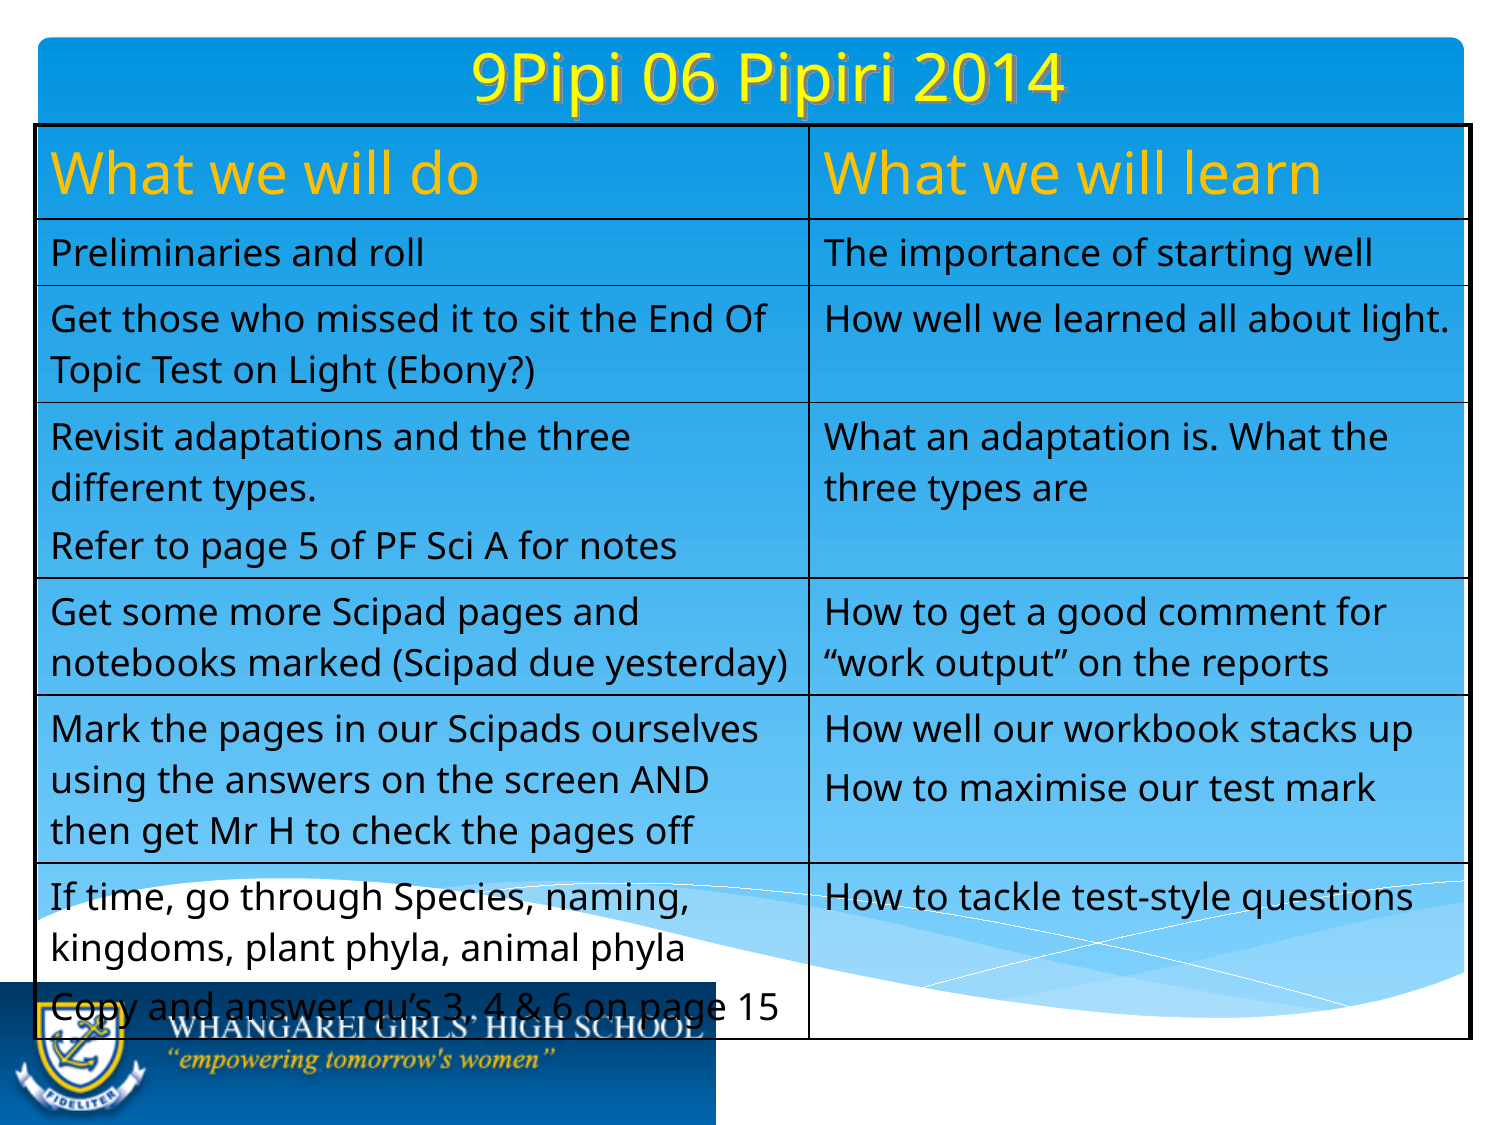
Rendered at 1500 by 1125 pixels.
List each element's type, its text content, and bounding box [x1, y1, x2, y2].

picture [0, 982, 716, 1125]
table_cell If time, go through Species, naming, kingdoms, plant phyla, animal phyla Copy and answer qu’s 3, 4 & 6 on page 15 [37, 864, 808, 1038]
table_cell What an adaptation is. What the three types are [810, 403, 1468, 577]
table_cell How to get a good comment for “work output” on the reports [810, 579, 1468, 694]
table_header What we will learn [810, 127, 1468, 218]
table_header What we will do [37, 127, 808, 218]
table_cell Preliminaries and roll [37, 220, 808, 285]
text_box 9Pipi 06 Pipiri 2014 [162, 24, 1375, 123]
table_cell Get those who missed it to sit the End Of Topic Test on Light (Ebony?) [37, 286, 808, 402]
table_cell Revisit adaptations and the three different types. Refer to page 5 of PF Sci A for notes [37, 403, 808, 577]
table_cell Mark the pages in our Scipads ourselves using the answers on the screen AND then get Mr H to check the pages off [37, 696, 808, 862]
table_cell How well our workbook stacks up How to maximise our test mark [810, 696, 1468, 862]
table_cell How to tackle test-style questions [810, 864, 1468, 1038]
table_cell How well we learned all about light. [810, 286, 1468, 402]
table_cell The importance of starting well [810, 220, 1468, 285]
table_cell Get some more Scipad pages and notebooks marked (Scipad due yesterday) [37, 579, 808, 694]
